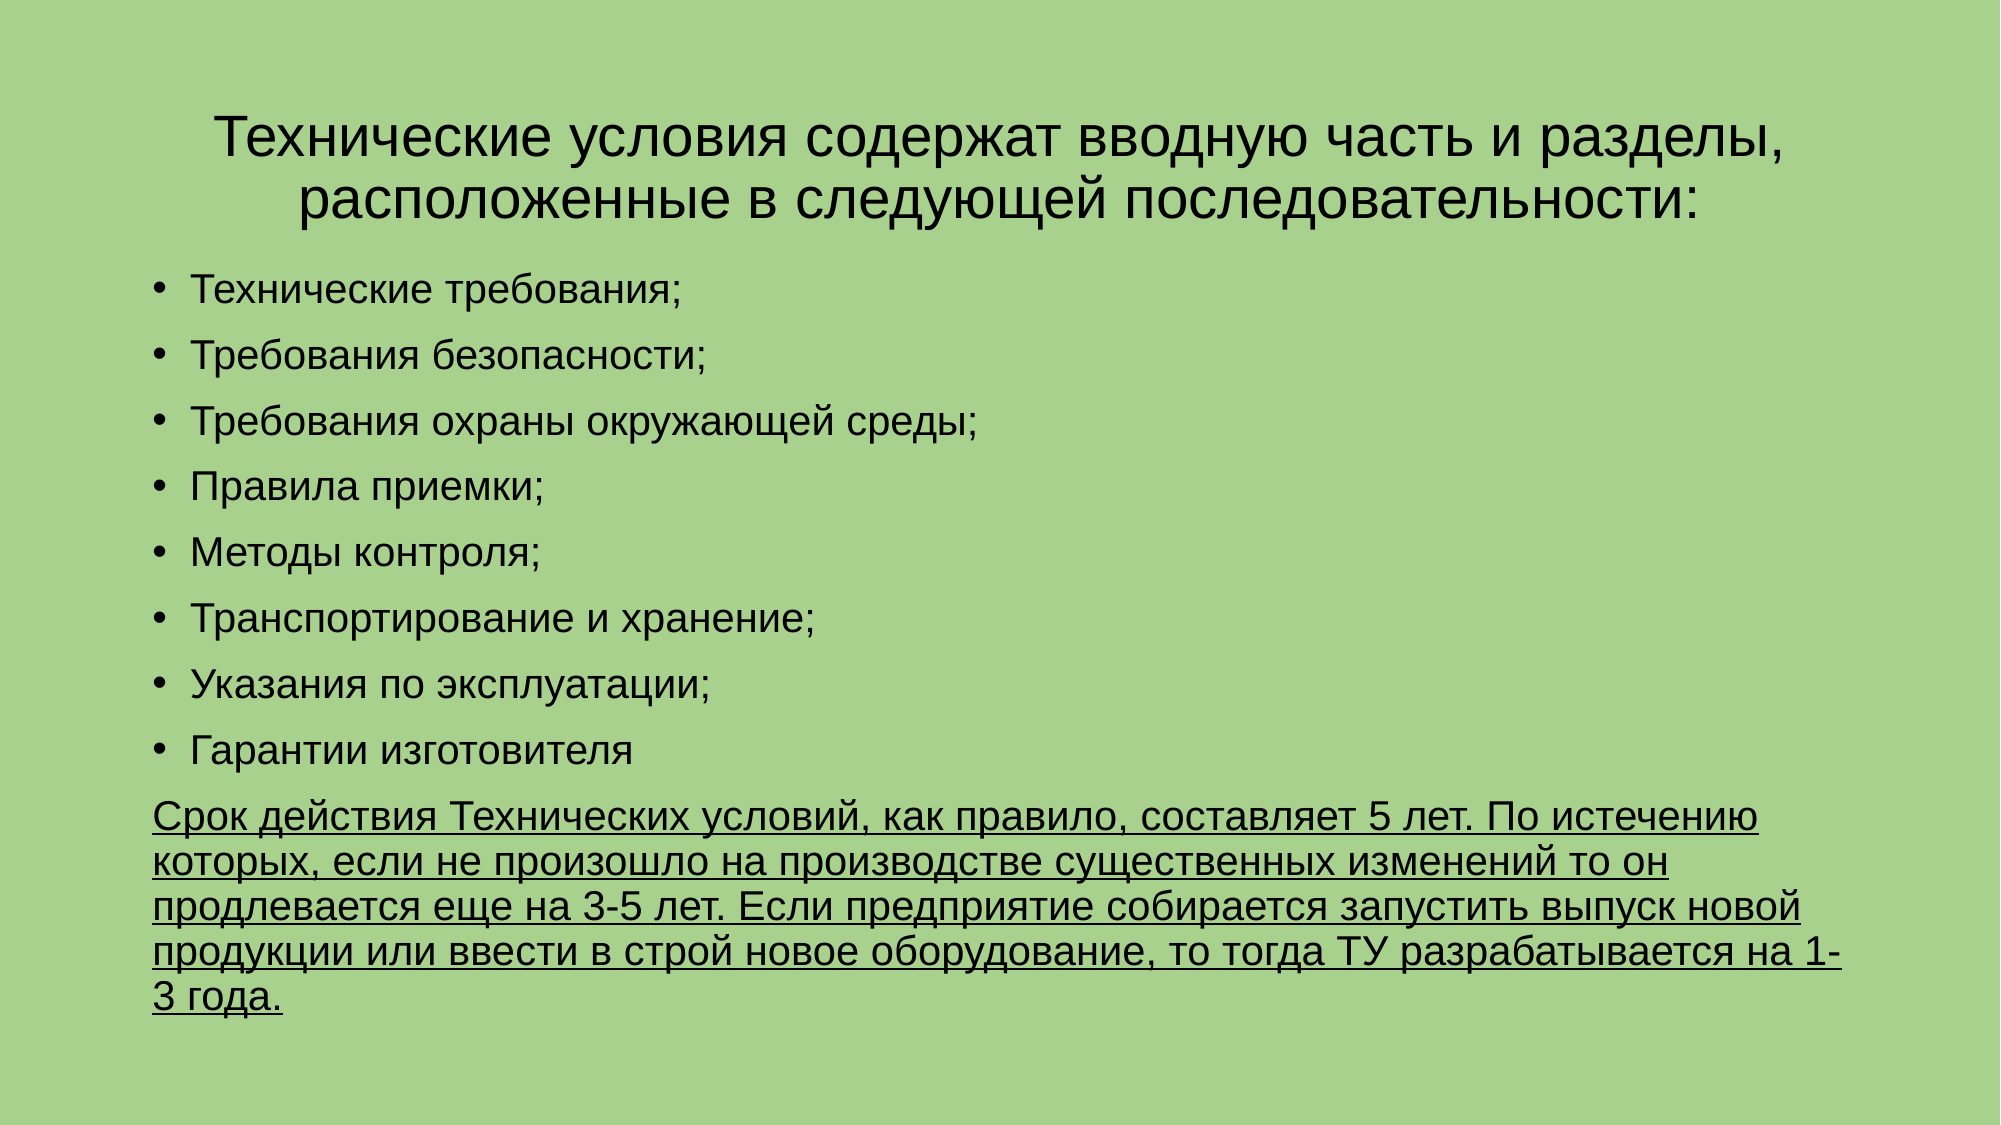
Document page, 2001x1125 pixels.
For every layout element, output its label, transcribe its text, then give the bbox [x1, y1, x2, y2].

list Технические требования; Требования безопасности; Требования охраны окружающей среды; Правила приемки; Методы контроля; Транспортирование и хранение; Указания по эксплуатации; Гарантии изготовителя Срок действия Технических условий, как правило, составляет 5 лет. По истечению которых, если не произошло на производстве существенных изменений то он продлевается еще на 3-5 лет. Если предприятие собирается запустить выпуск новой продукции или ввести в строй новое оборудование, то тогда ТУ разрабатывается на 1-3 года. [137, 259, 1863, 1076]
title Технические условия содержат вводную часть и разделы, расположенные в следующей последовательности: [137, 59, 1863, 259]
